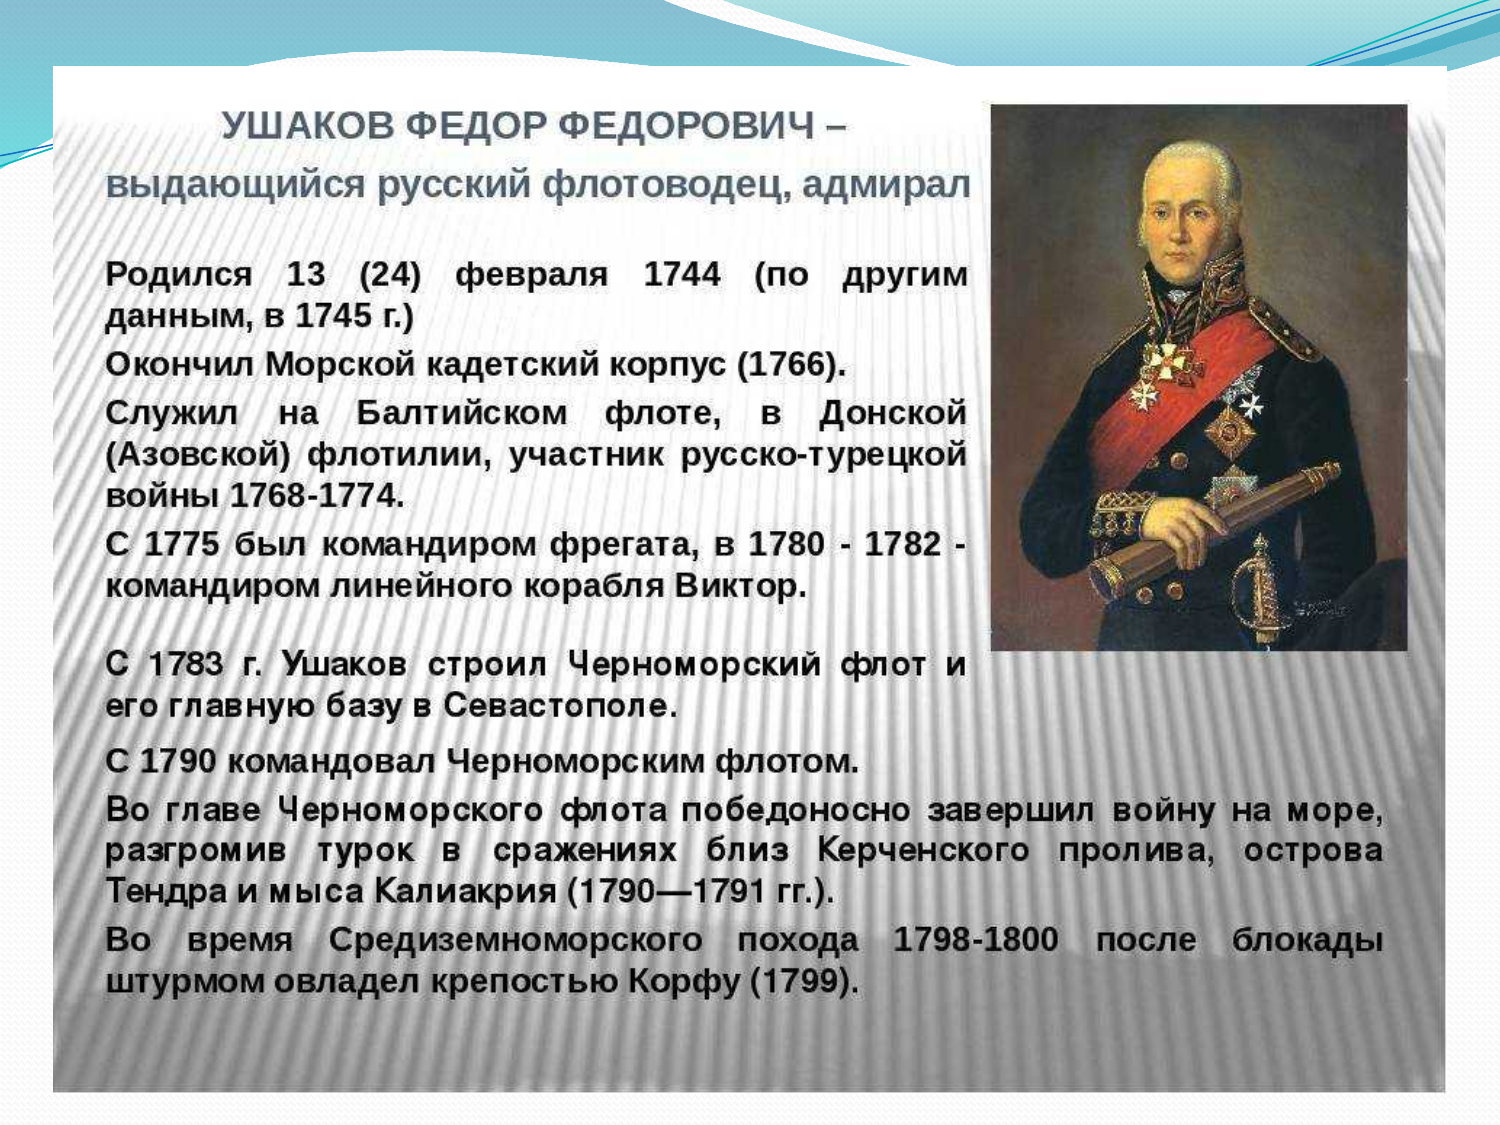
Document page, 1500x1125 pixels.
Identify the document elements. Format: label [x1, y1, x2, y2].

picture [52, 66, 1448, 1095]
